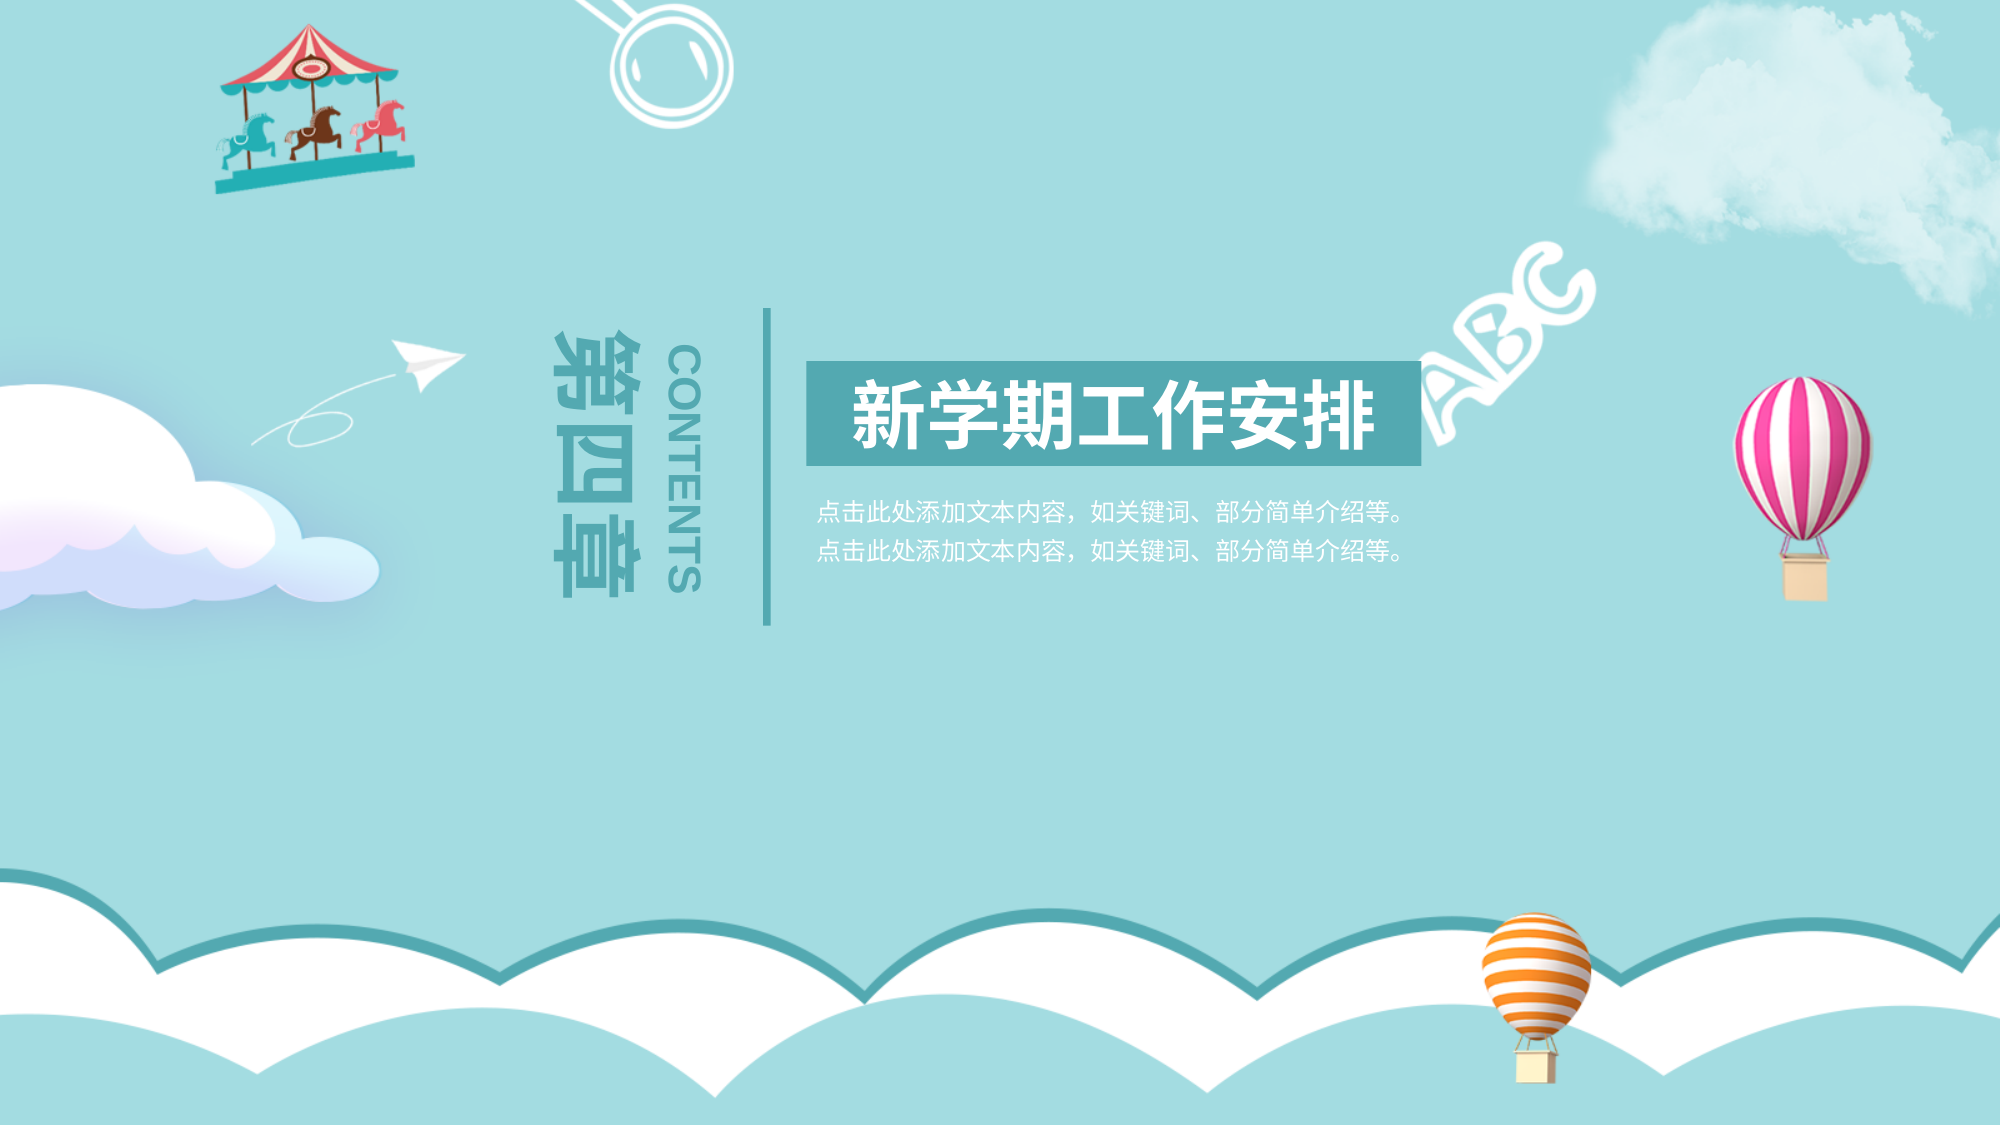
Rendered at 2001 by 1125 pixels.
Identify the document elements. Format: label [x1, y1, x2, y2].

text_box [792, 361, 1440, 570]
picture [0, 0, 2000, 1125]
